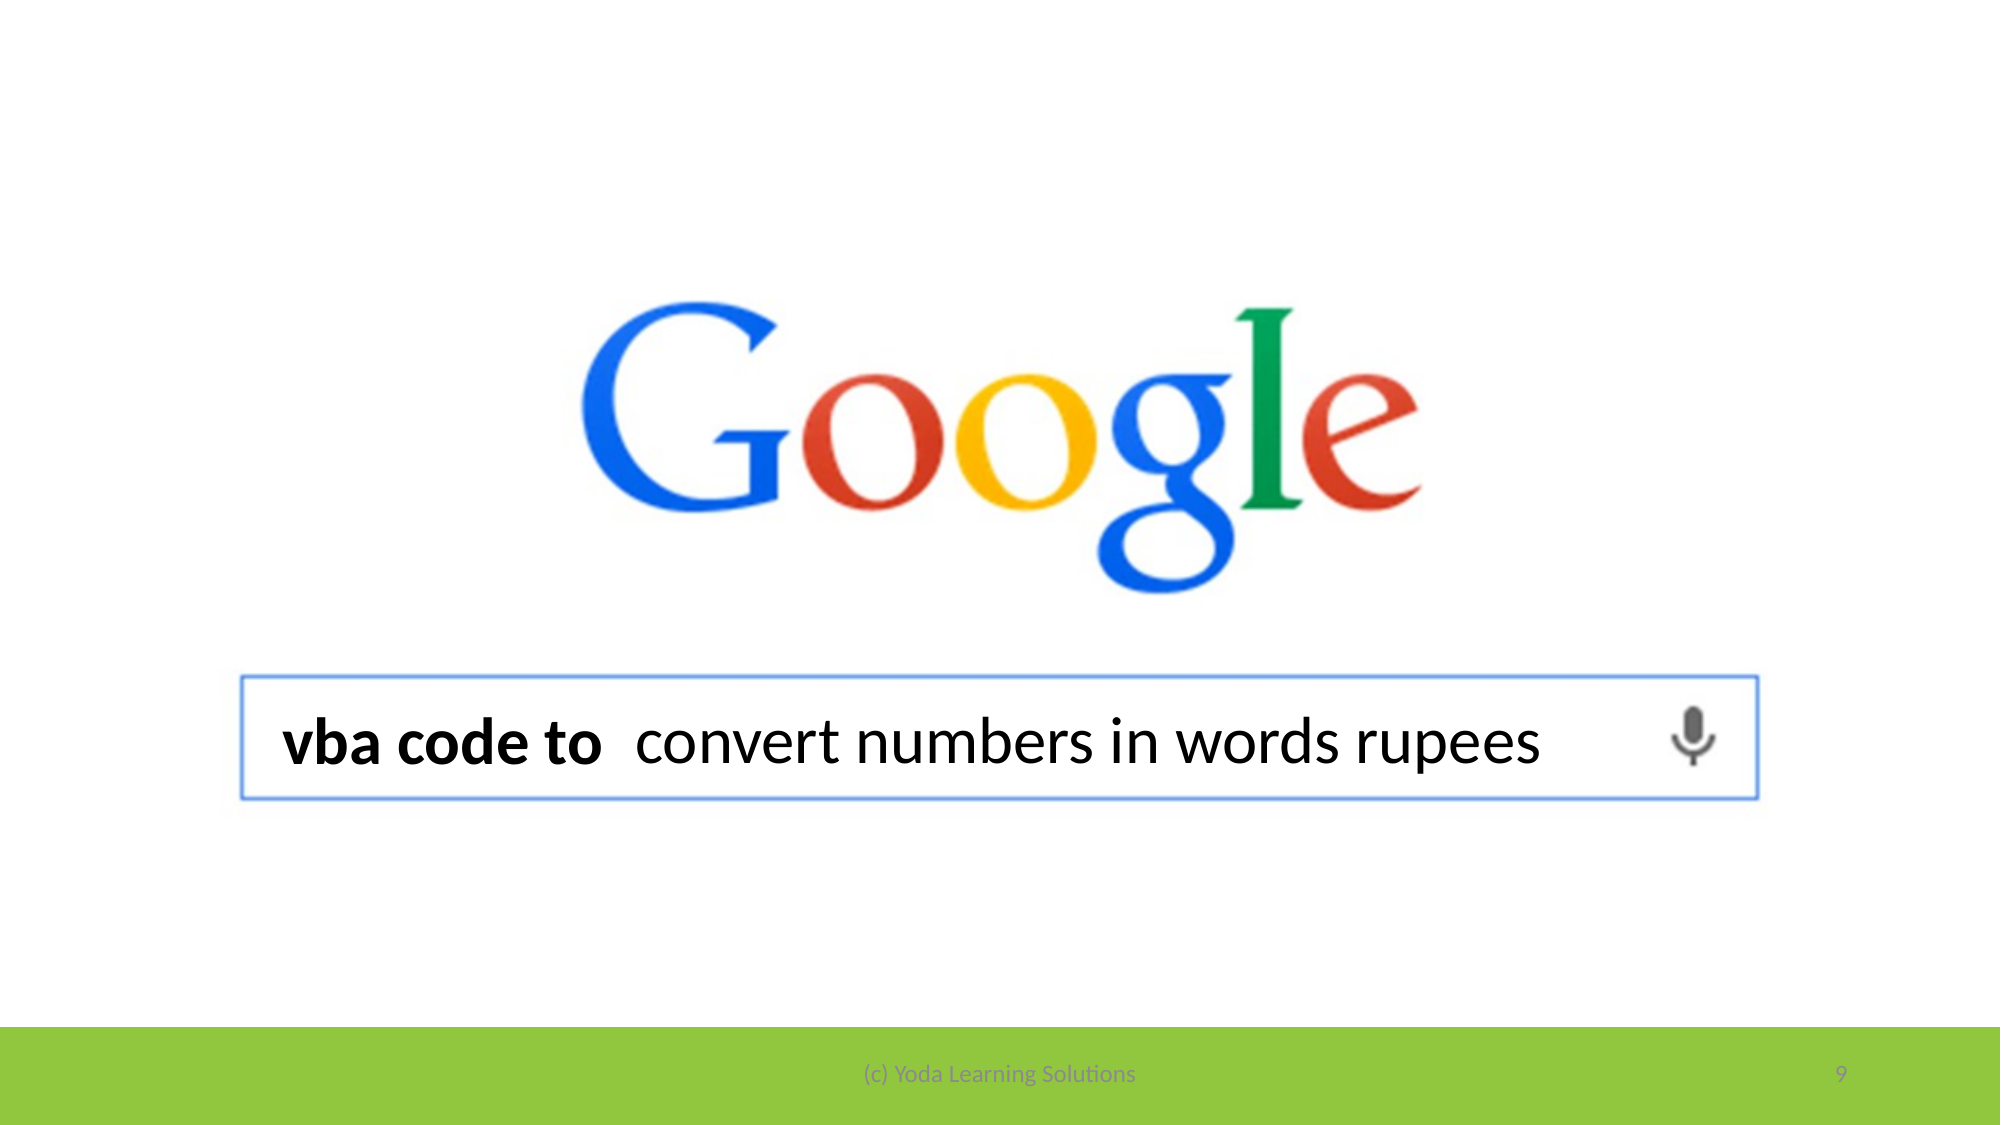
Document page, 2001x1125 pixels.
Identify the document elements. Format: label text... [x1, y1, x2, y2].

footer (c) Yoda Learning Solutions [662, 1042, 1338, 1103]
picture [0, 243, 2000, 882]
slide_number 9 [1412, 1042, 1863, 1103]
